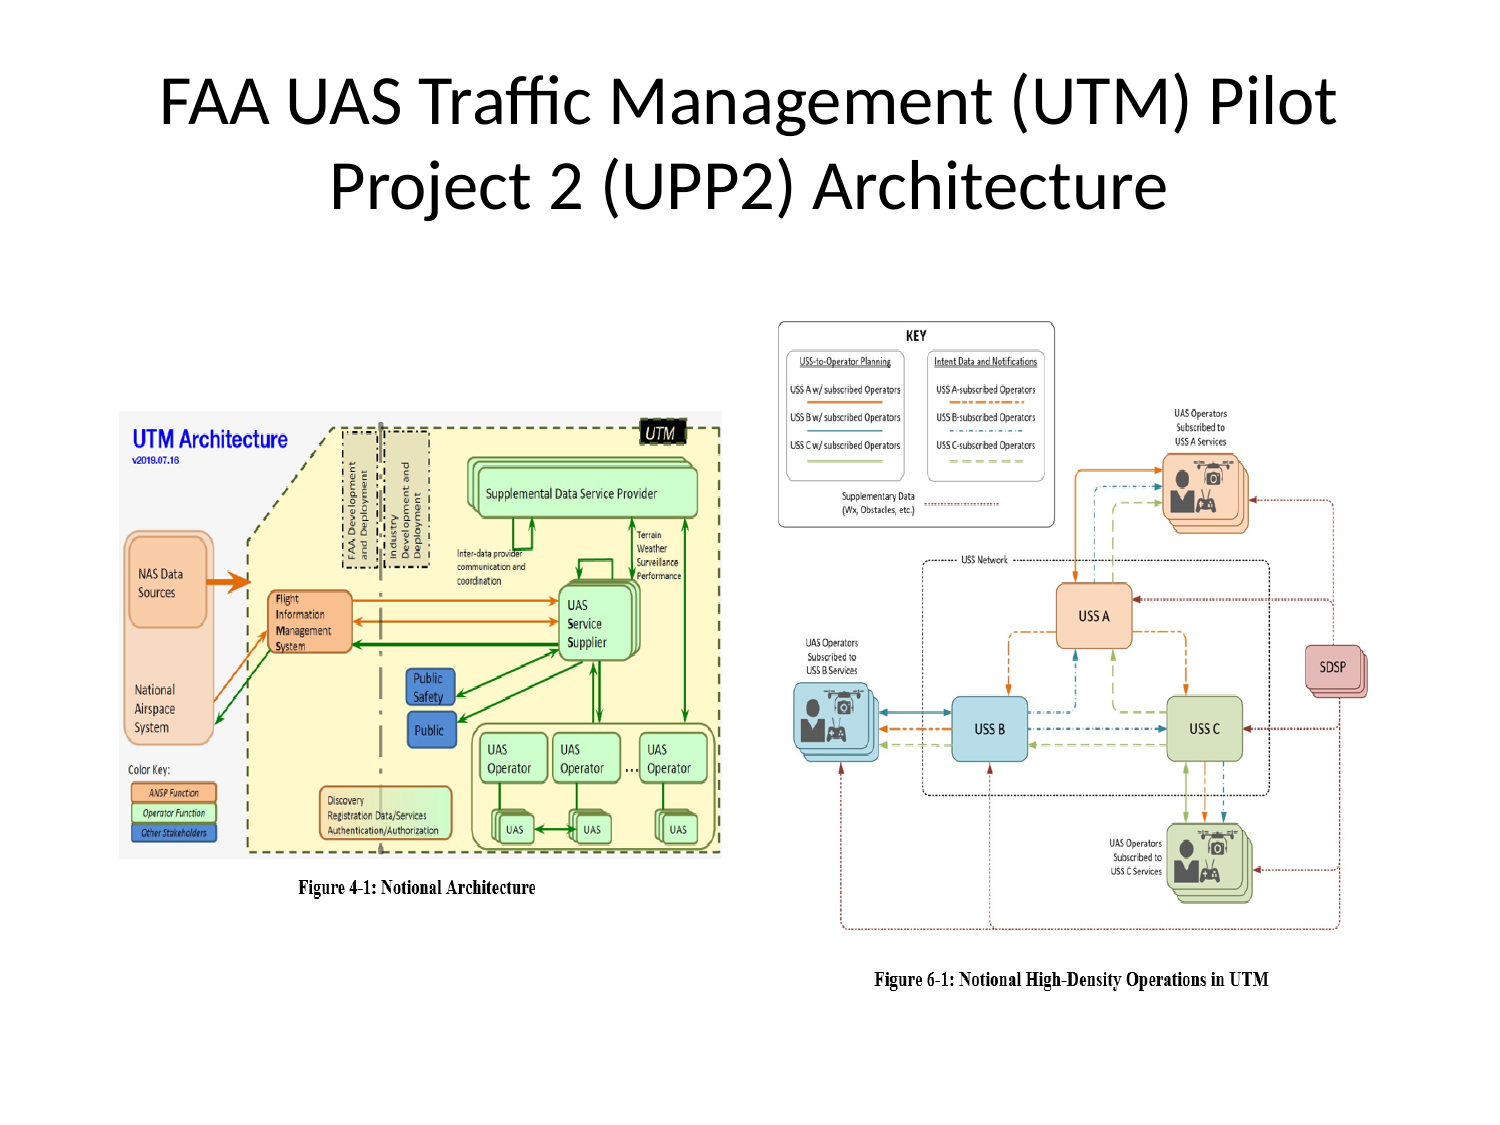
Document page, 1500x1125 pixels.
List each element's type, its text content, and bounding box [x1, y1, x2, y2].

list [102, 403, 741, 910]
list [761, 299, 1395, 1014]
title FAA UAS Traffic Management (UTM) Pilot Project 2 (UPP2) Architecture [75, 45, 1425, 233]
